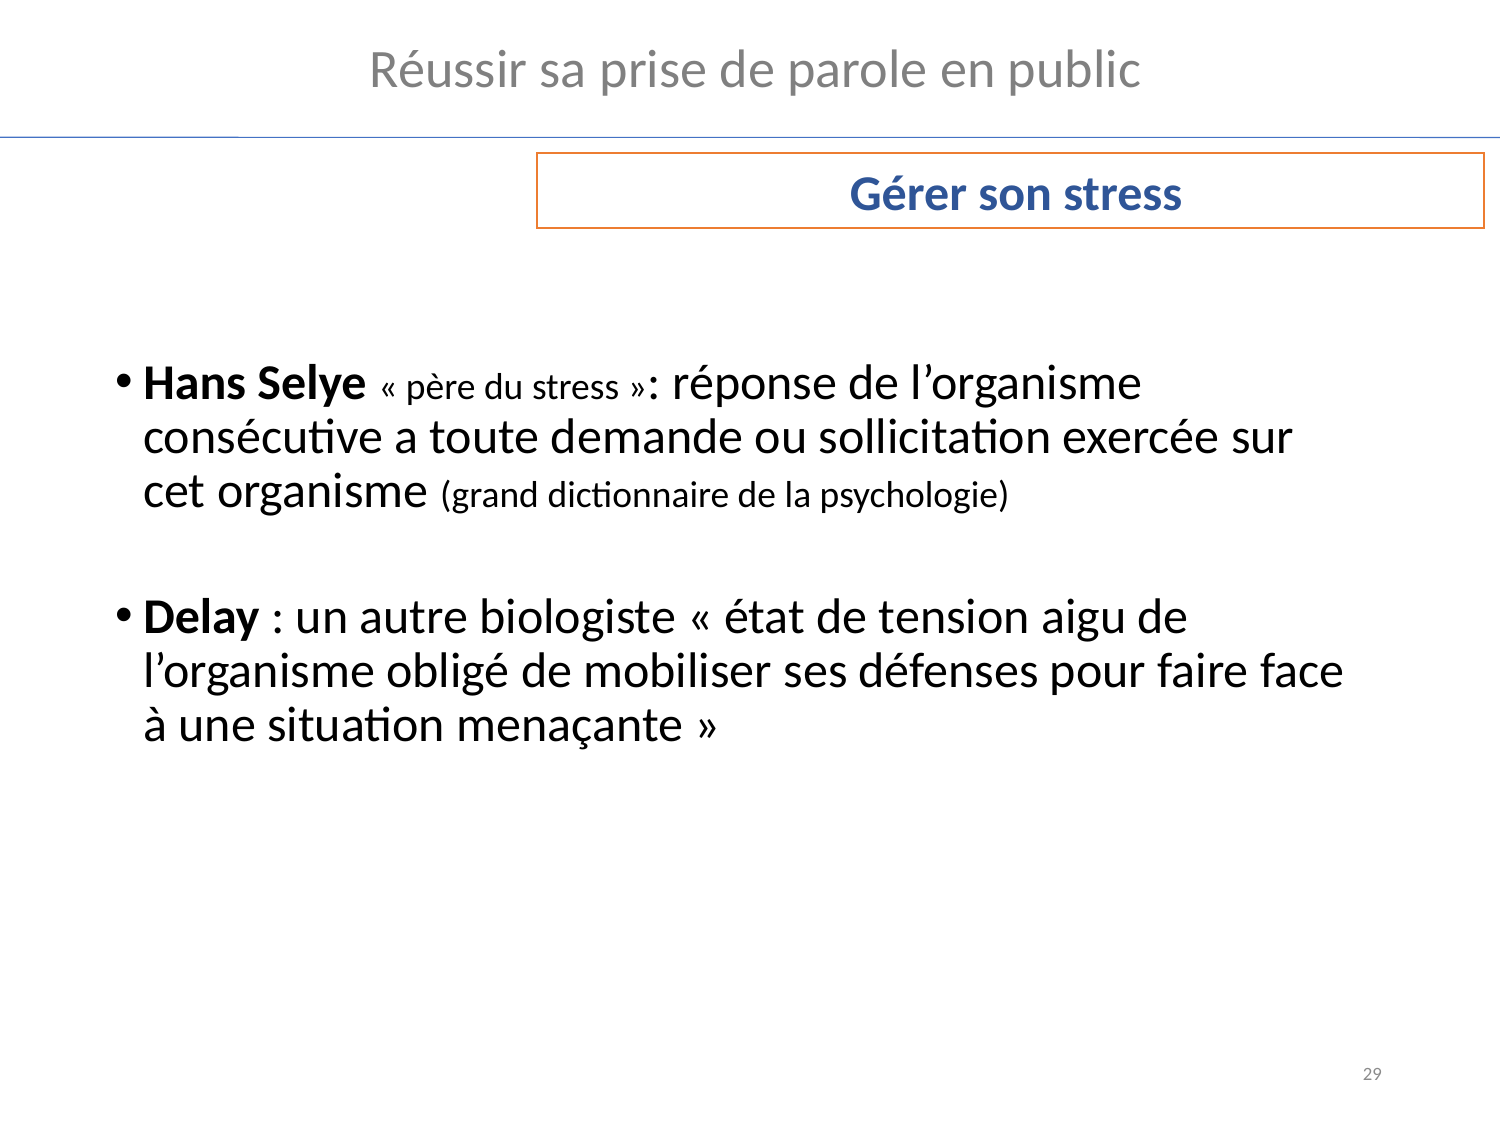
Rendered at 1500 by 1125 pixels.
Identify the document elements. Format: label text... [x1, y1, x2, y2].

text_box Réussir sa prise de parole en public [11, 25, 1500, 106]
text_box Gérer son stress [536, 152, 1485, 229]
text_box Hans Selye « père du stress »: réponse de l’organisme consécutive a toute demande ou sollicitation exercée sur cet organisme (grand dictionnaire de la psychologie) Delay : un autre biologiste « état de tension aigu de l’organisme obligé de mobiliser ses défenses pour faire face à une situation menaçante » [100, 349, 1363, 976]
slide_number 29 [1059, 1042, 1397, 1103]
